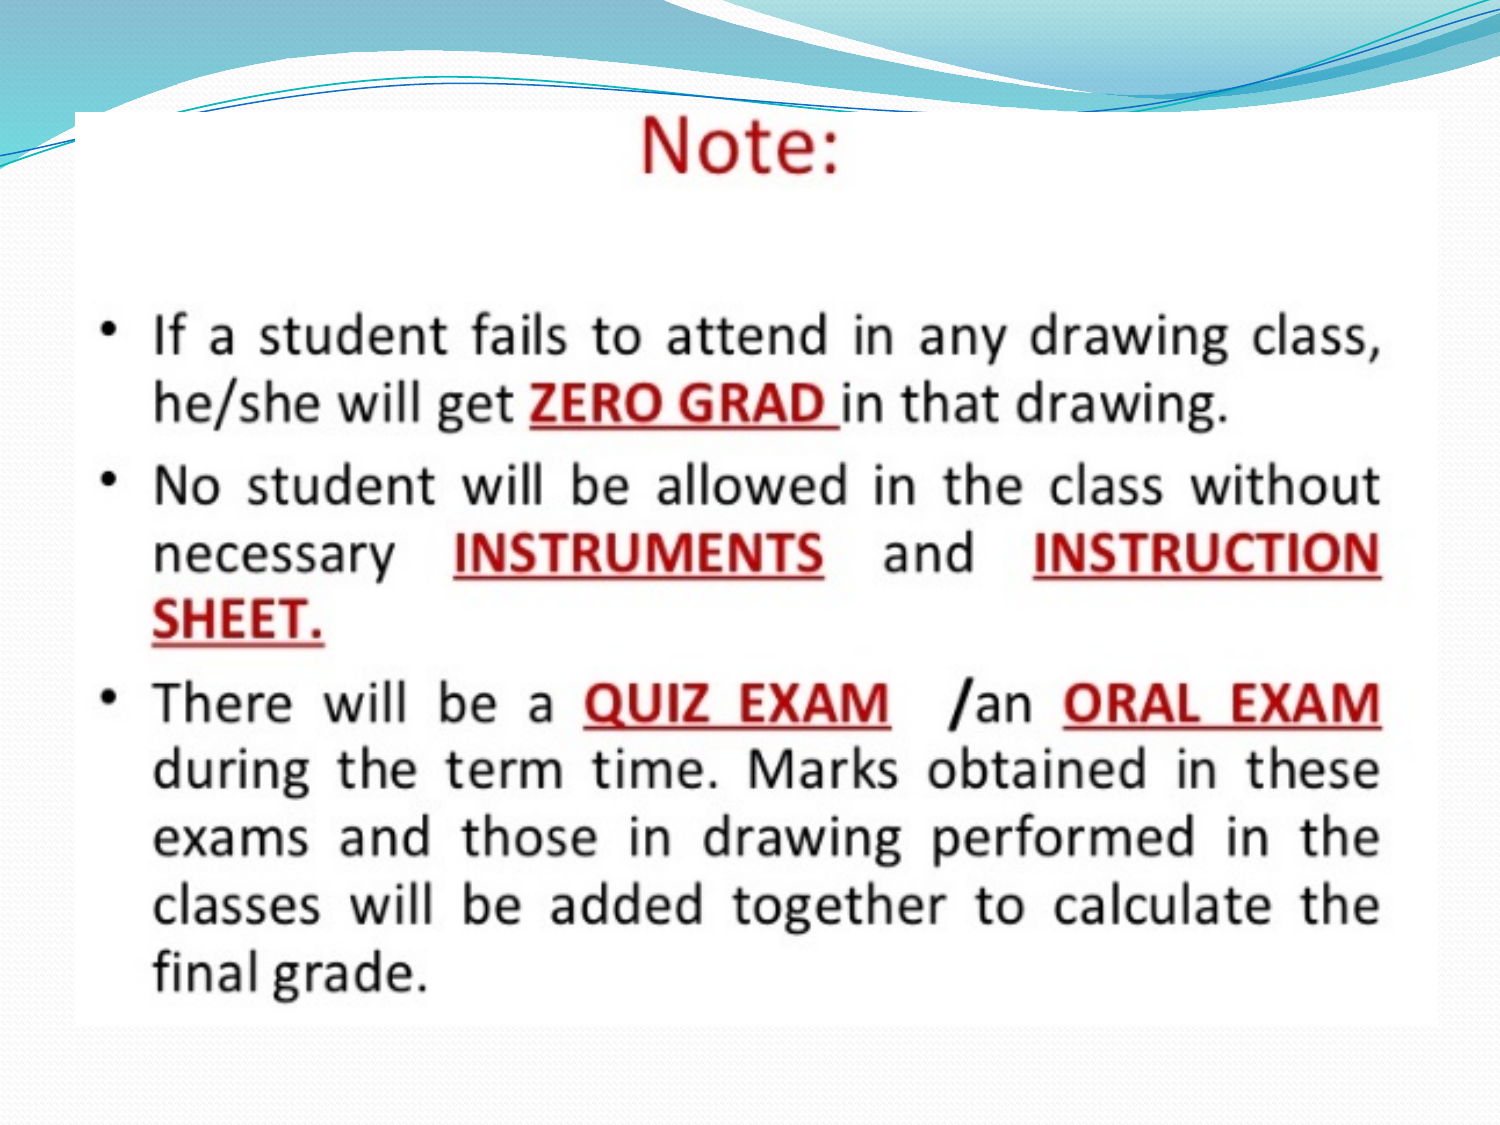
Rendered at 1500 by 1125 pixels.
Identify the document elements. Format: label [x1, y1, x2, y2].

picture [74, 112, 1438, 1026]
